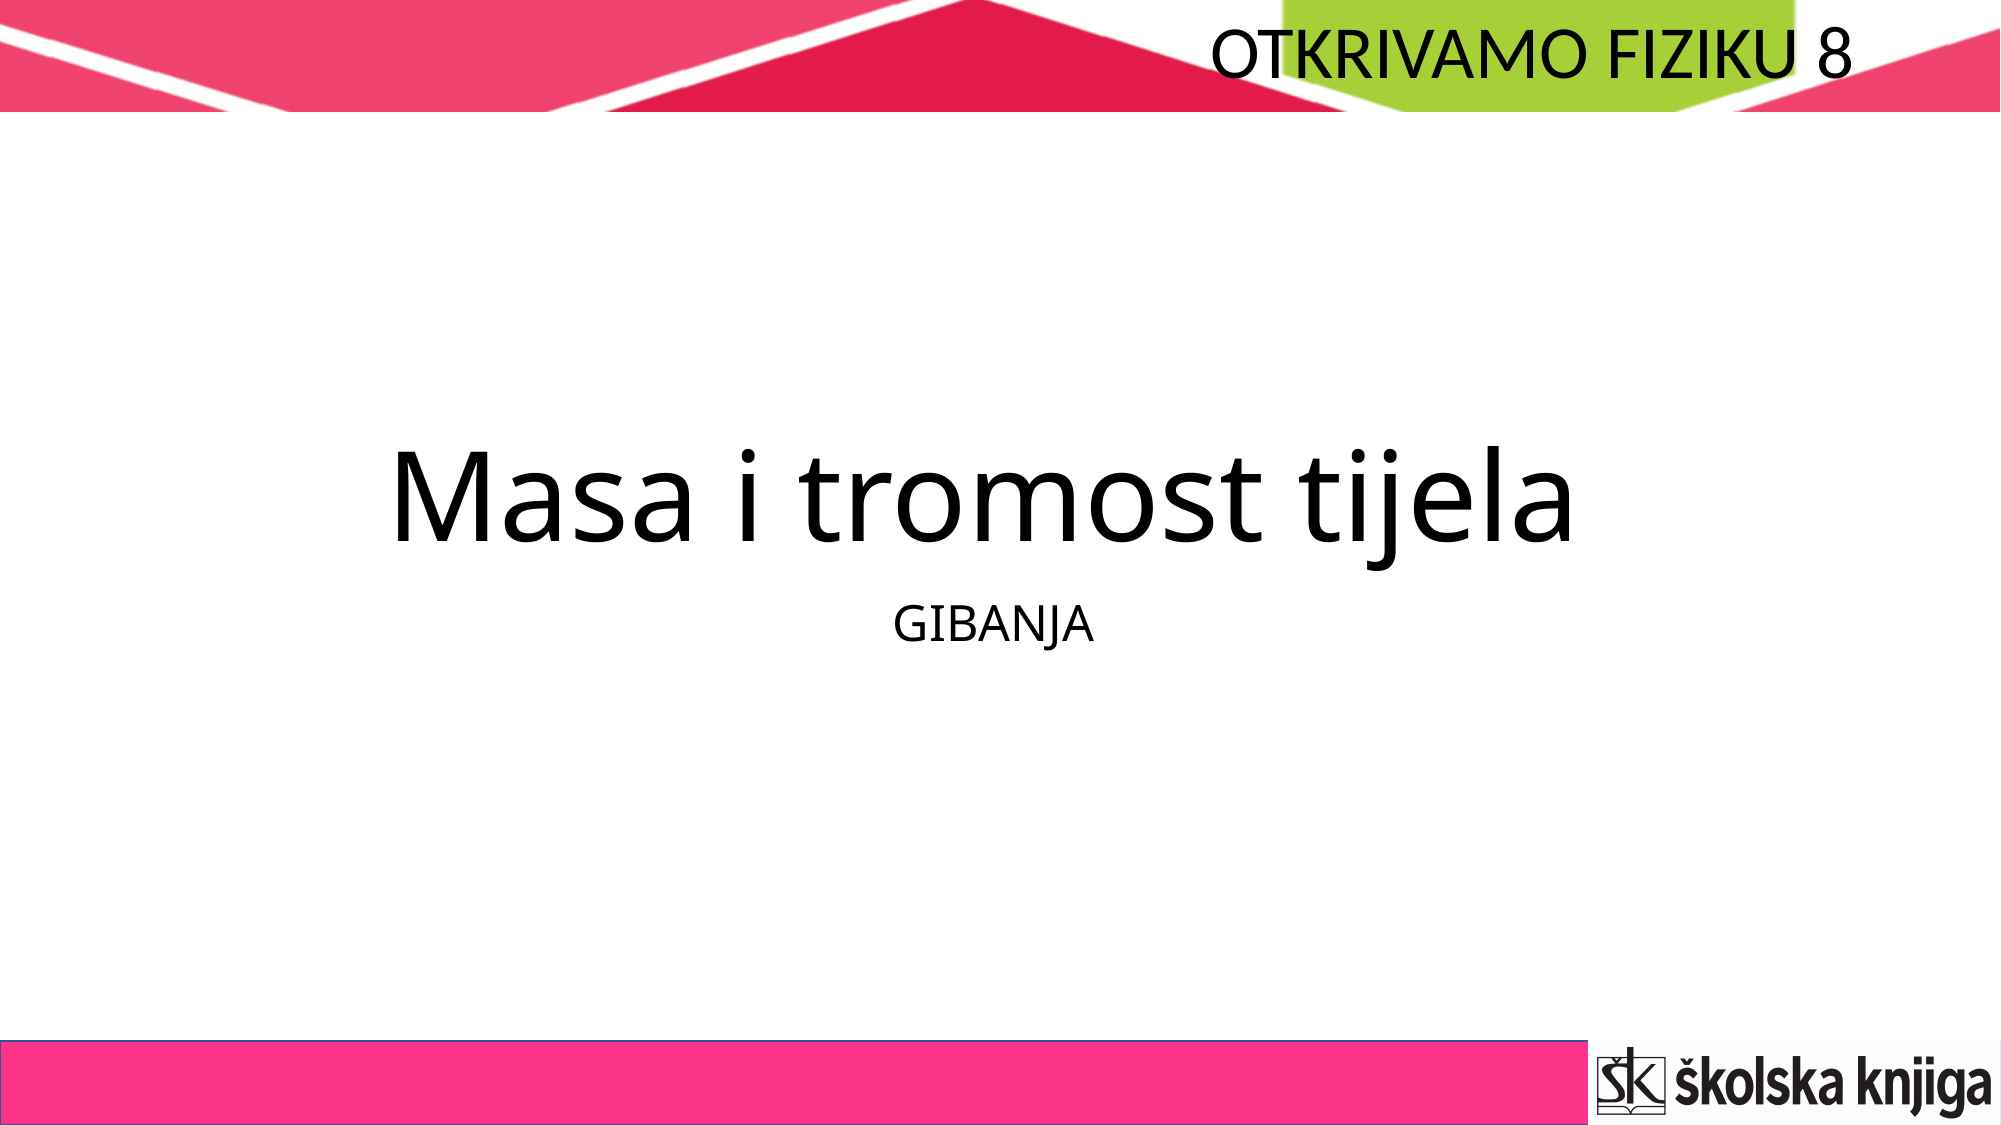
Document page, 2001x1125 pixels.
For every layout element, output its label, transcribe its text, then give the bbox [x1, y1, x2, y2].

picture [1588, 1035, 2000, 1125]
title Masa i tromost tijela [249, 184, 1750, 576]
subtitle GIBANJA [249, 590, 1750, 863]
picture [0, 0, 2000, 112]
